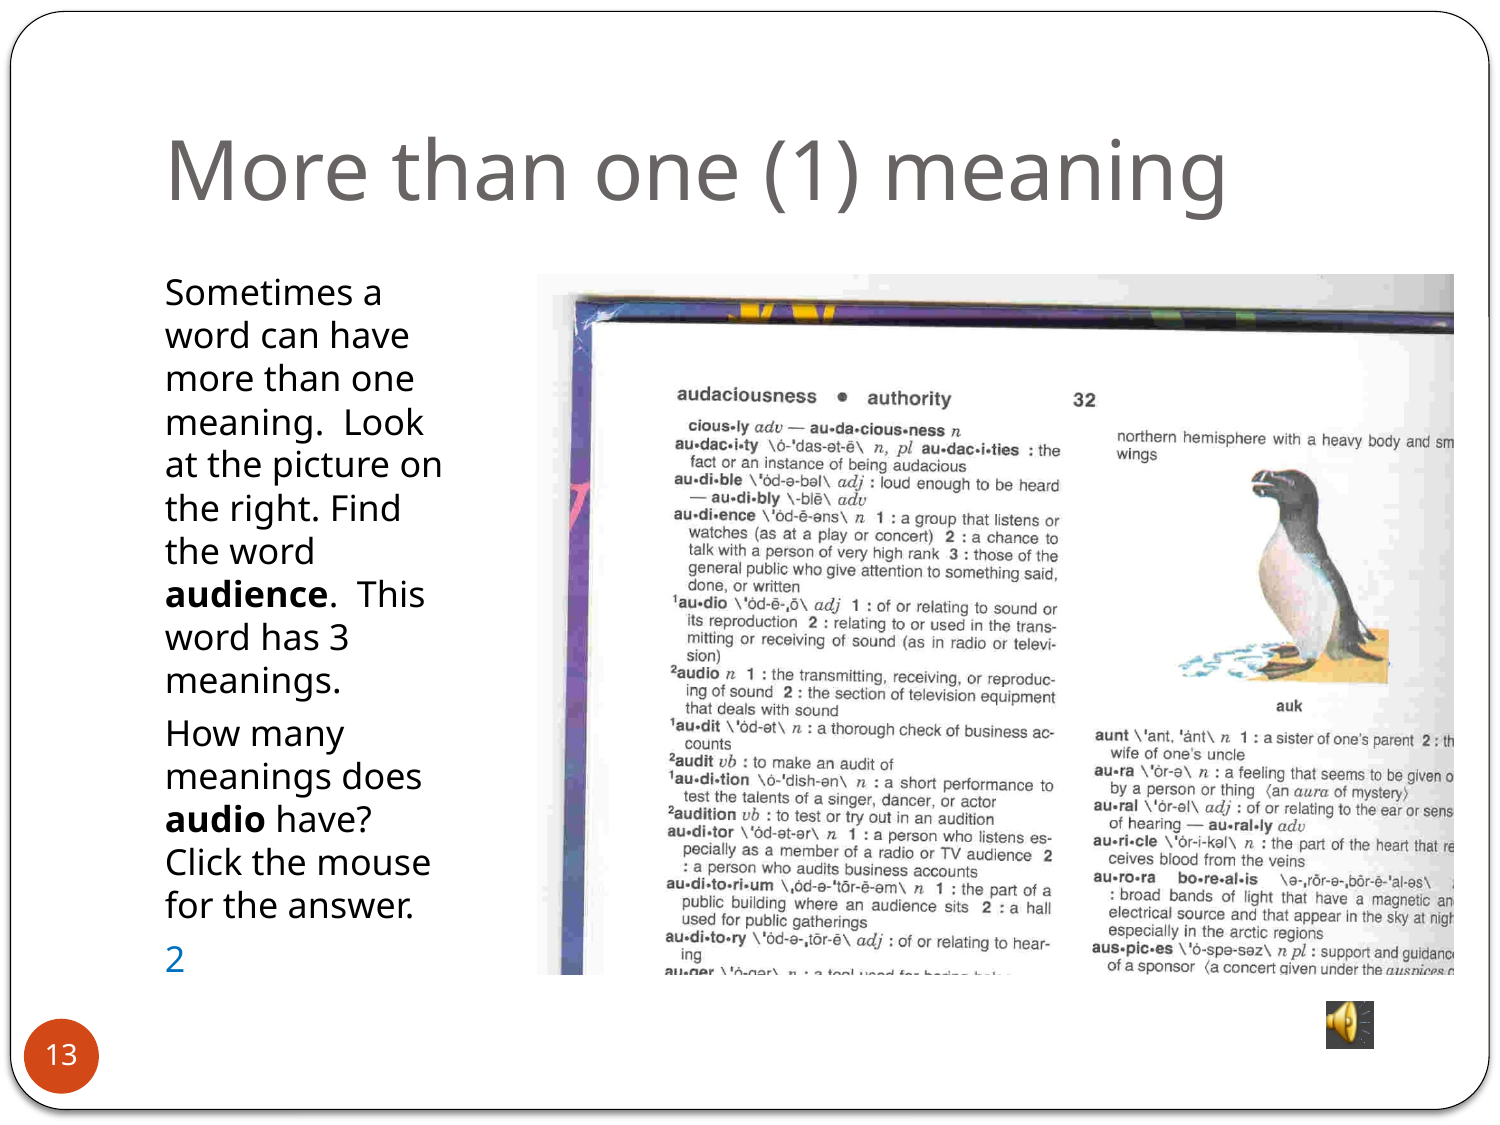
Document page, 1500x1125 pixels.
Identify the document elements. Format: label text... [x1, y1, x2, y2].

picture [537, 274, 1454, 976]
slide_number 13 [23, 1018, 99, 1094]
list Sometimes a word can have more than one meaning. Look at the picture on the right. Find the word audience. This word has 3 meanings. How many meanings does audio have? Click the mouse for the answer. 2 [150, 262, 463, 1000]
title More than one (1) meaning [150, 44, 1425, 233]
picture [1324, 999, 1376, 1051]
